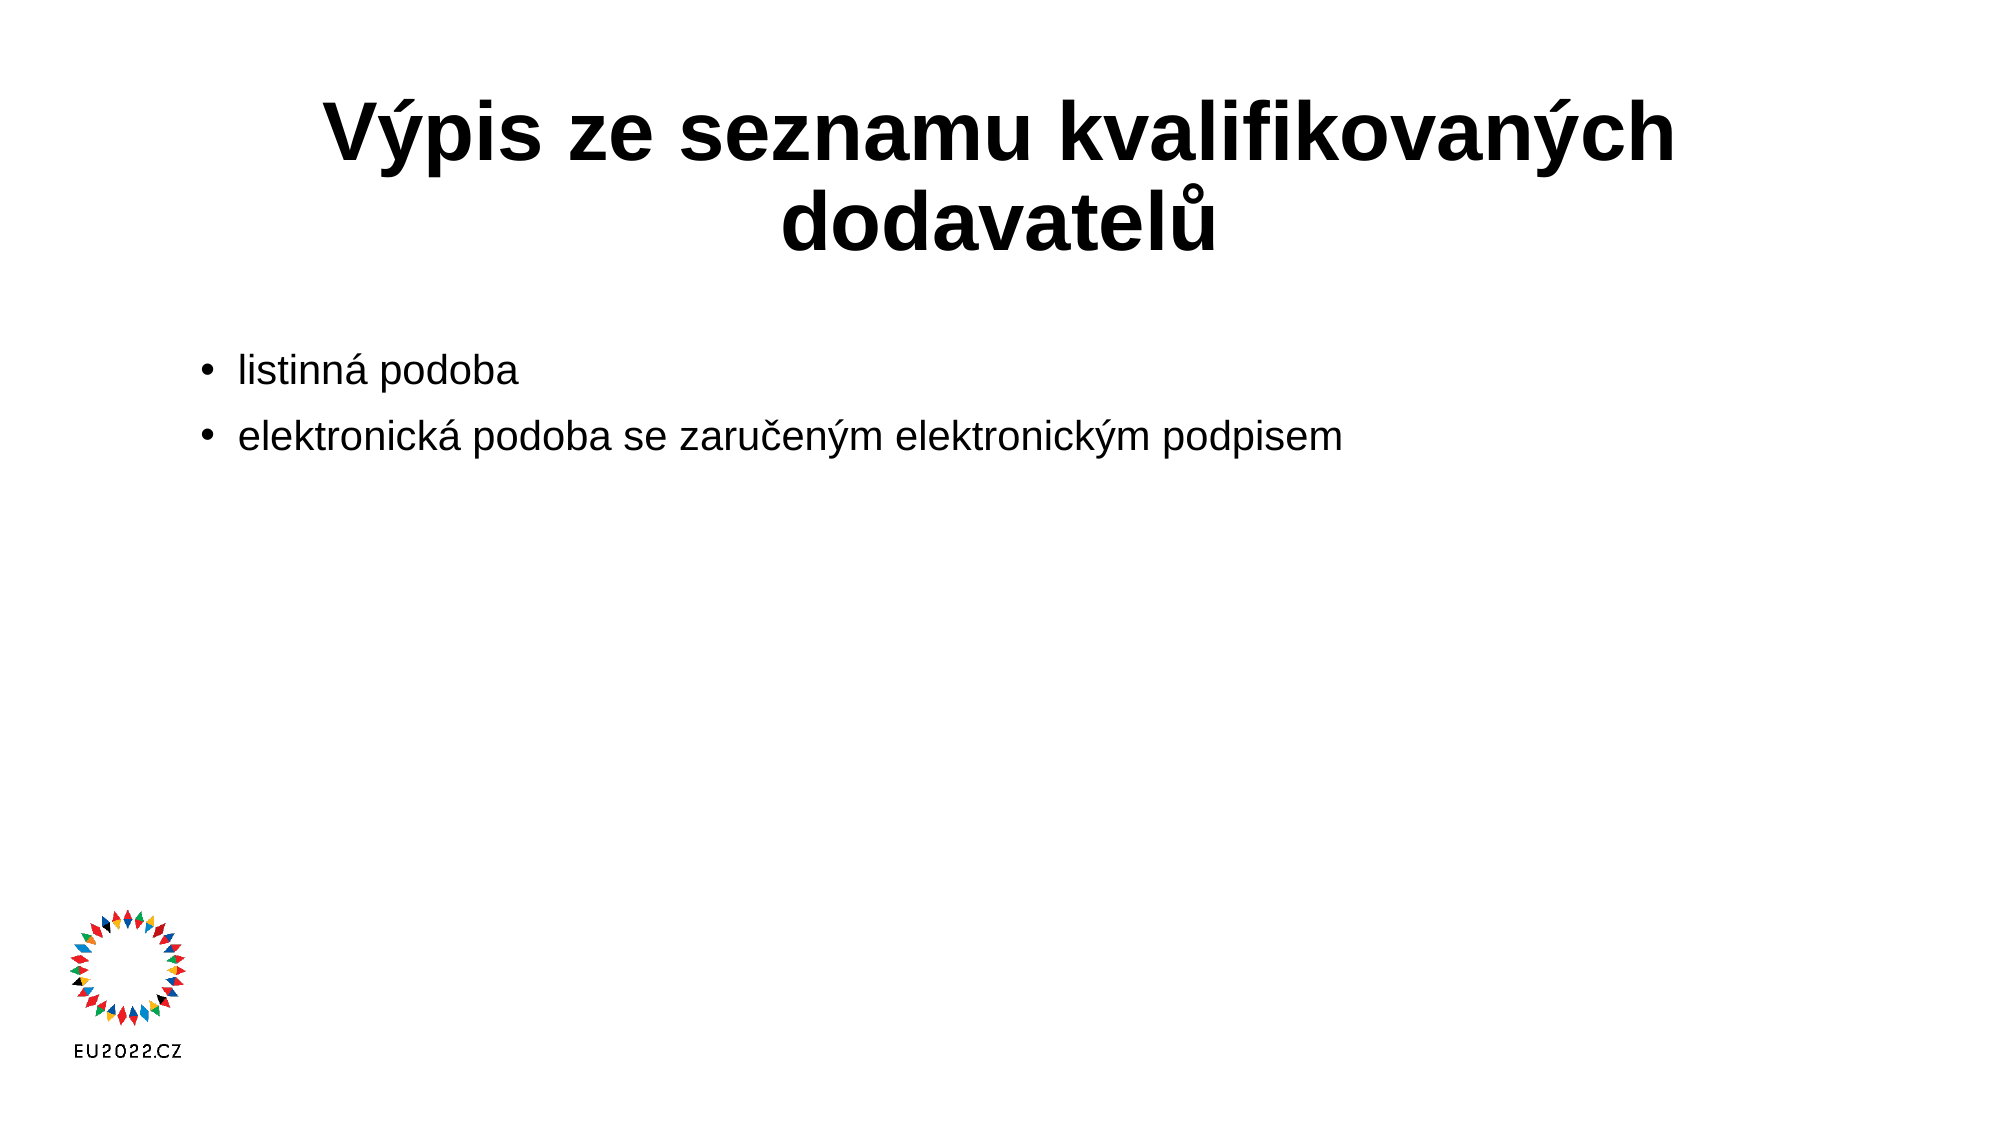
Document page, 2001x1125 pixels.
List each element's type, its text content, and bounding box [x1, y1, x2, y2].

picture [69, 909, 186, 1058]
title Výpis ze seznamu kvalifikovaných dodavatelů [137, 59, 1863, 298]
list listinná podoba elektronická podoba se zaručeným elektronickým podpisem [184, 340, 1656, 1005]
